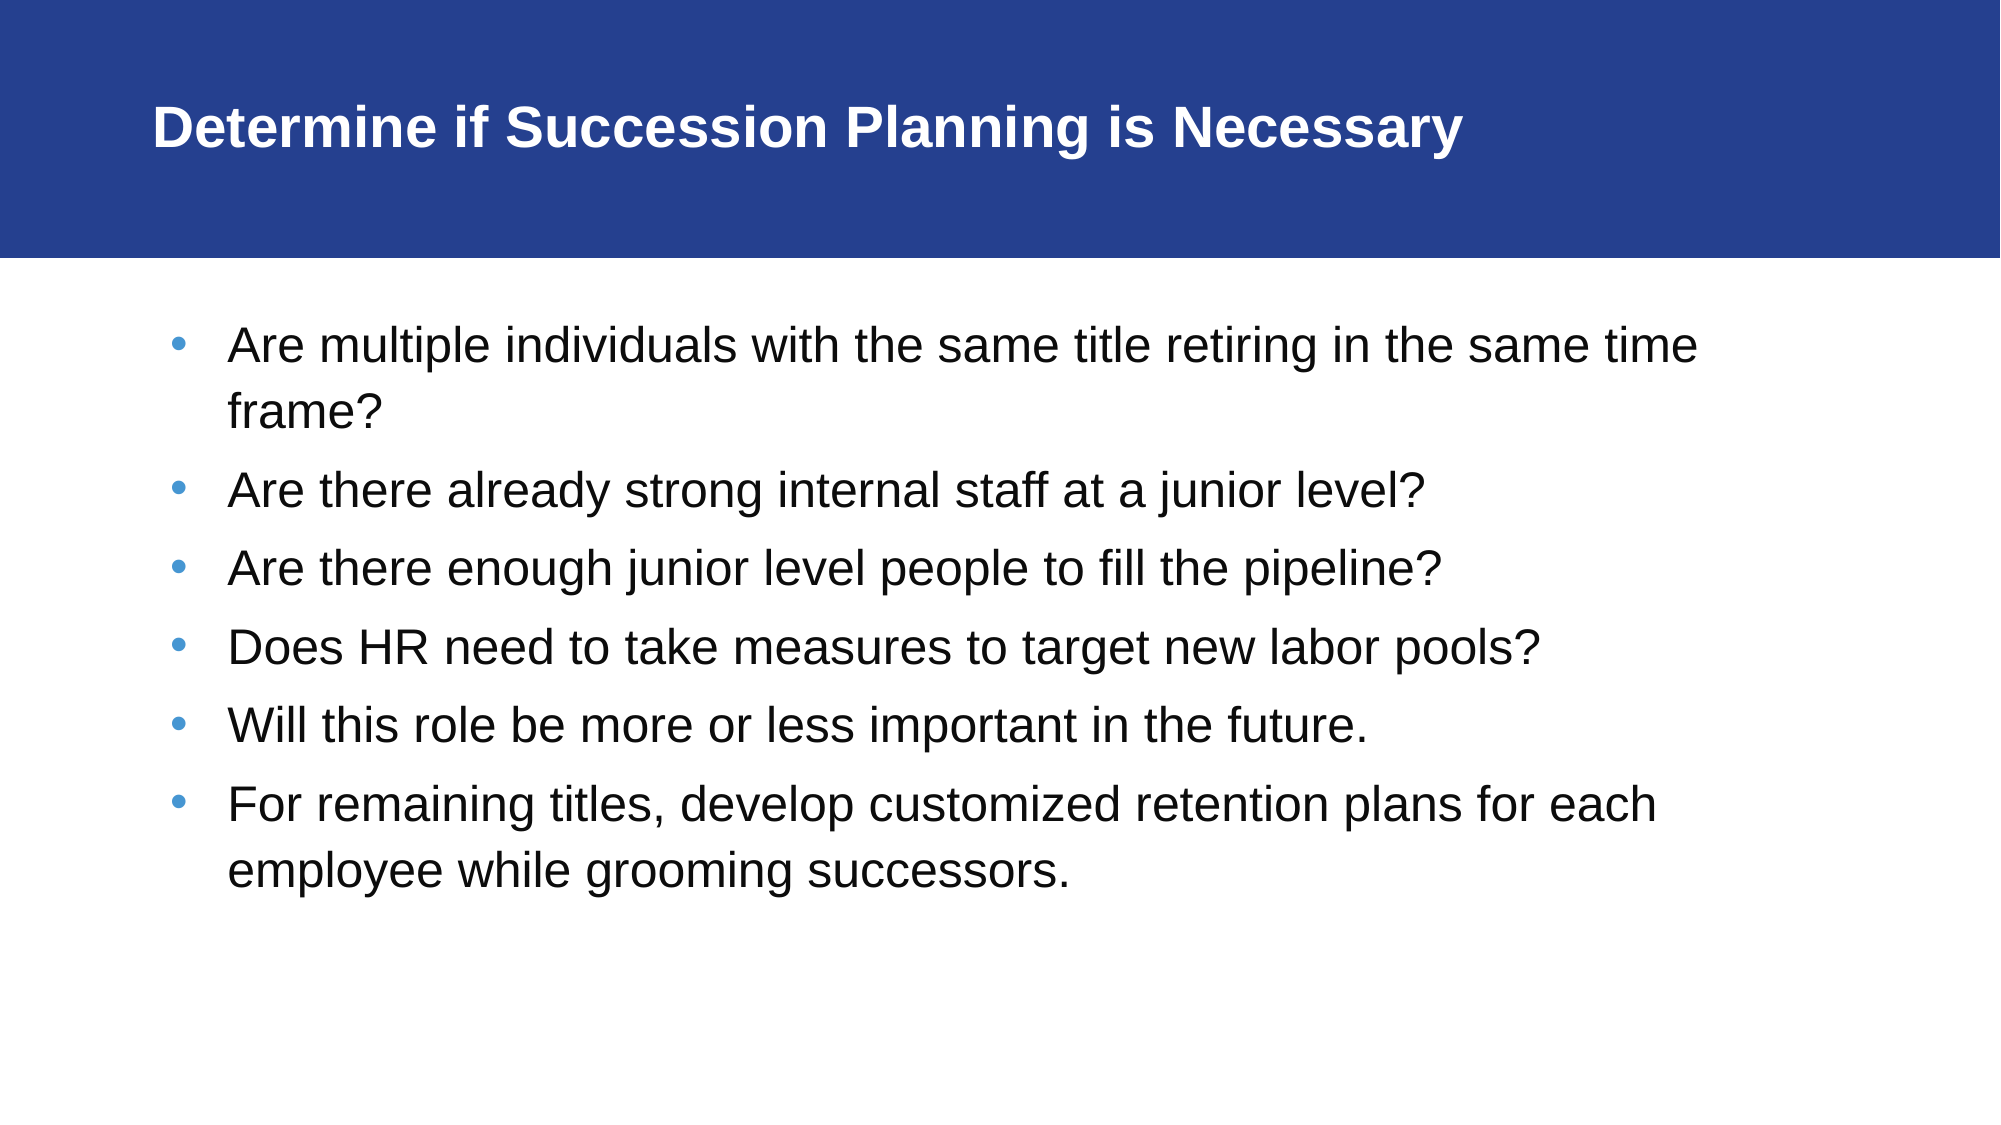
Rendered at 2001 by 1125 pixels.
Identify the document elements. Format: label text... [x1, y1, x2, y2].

list Are multiple individuals with the same title retiring in the same time frame? Are there already strong internal staff at a junior level? Are there enough junior level people to fill the pipeline? Does HR need to take measures to target new labor pools? Will this role be more or less important in the future. For remaining titles, develop customized retention plans for each employee while grooming successors. [137, 299, 1863, 1025]
title Determine if Succession Planning is Necessary [137, 20, 1863, 238]
